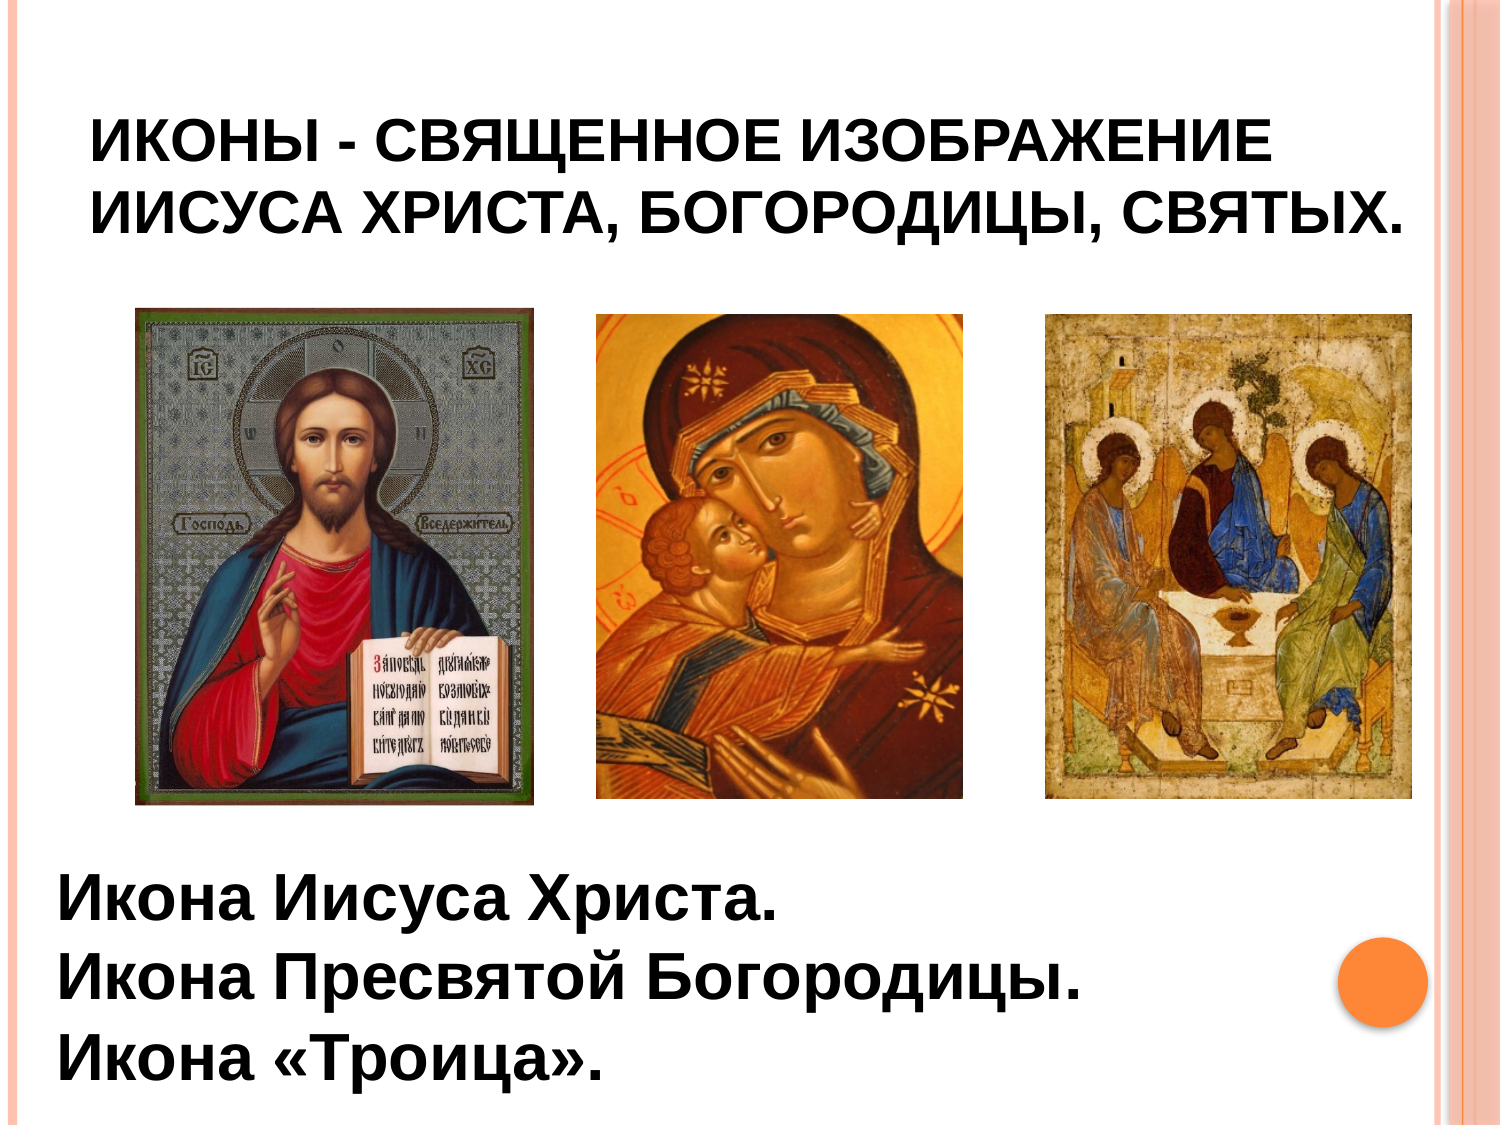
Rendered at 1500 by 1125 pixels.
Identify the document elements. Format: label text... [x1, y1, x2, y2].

text_box Икона Иисуса Христа. Икона Пресвятой Богородицы. Икона «Троица». [41, 845, 1471, 1125]
picture [595, 313, 964, 800]
picture [1044, 313, 1413, 800]
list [135, 302, 534, 812]
title Иконы - священное изображение Иисуса Христа, Богородицы, святых. [75, 45, 1436, 327]
